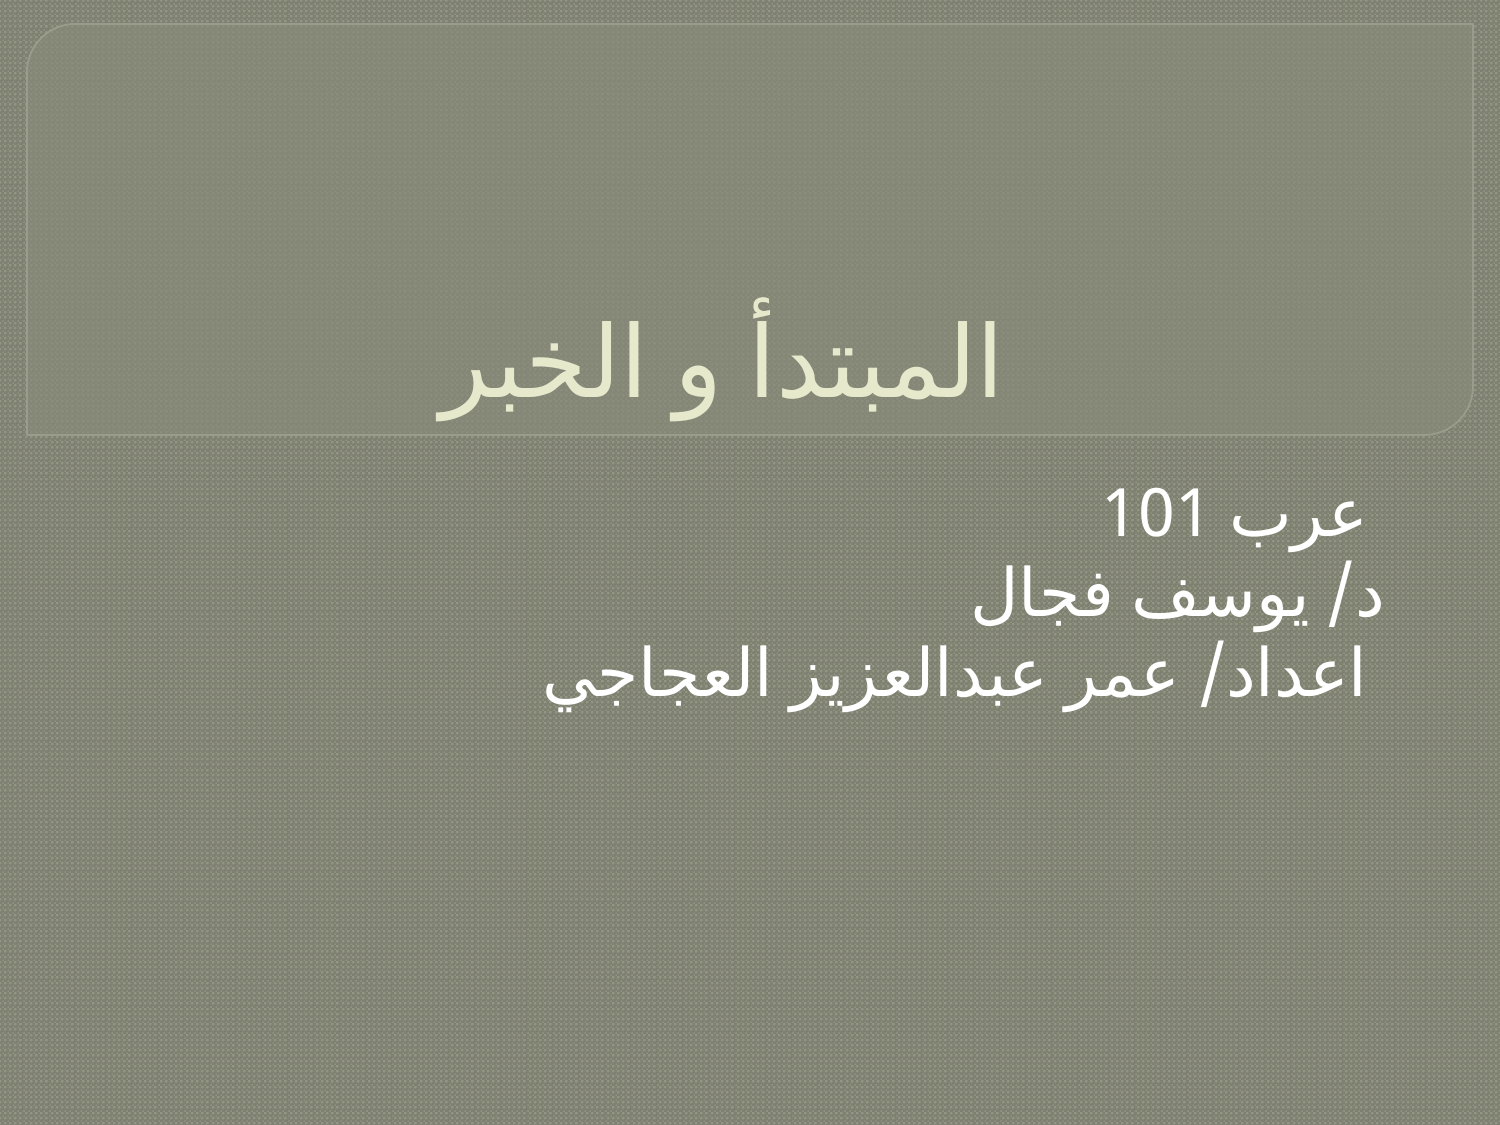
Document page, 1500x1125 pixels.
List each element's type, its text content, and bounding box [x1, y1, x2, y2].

title المبتدأ و الخبر [76, 62, 1427, 425]
subtitle عرب 101 د/ يوسف فجال اعداد/ عمر عبدالعزيز العجاجي [350, 462, 1427, 750]
